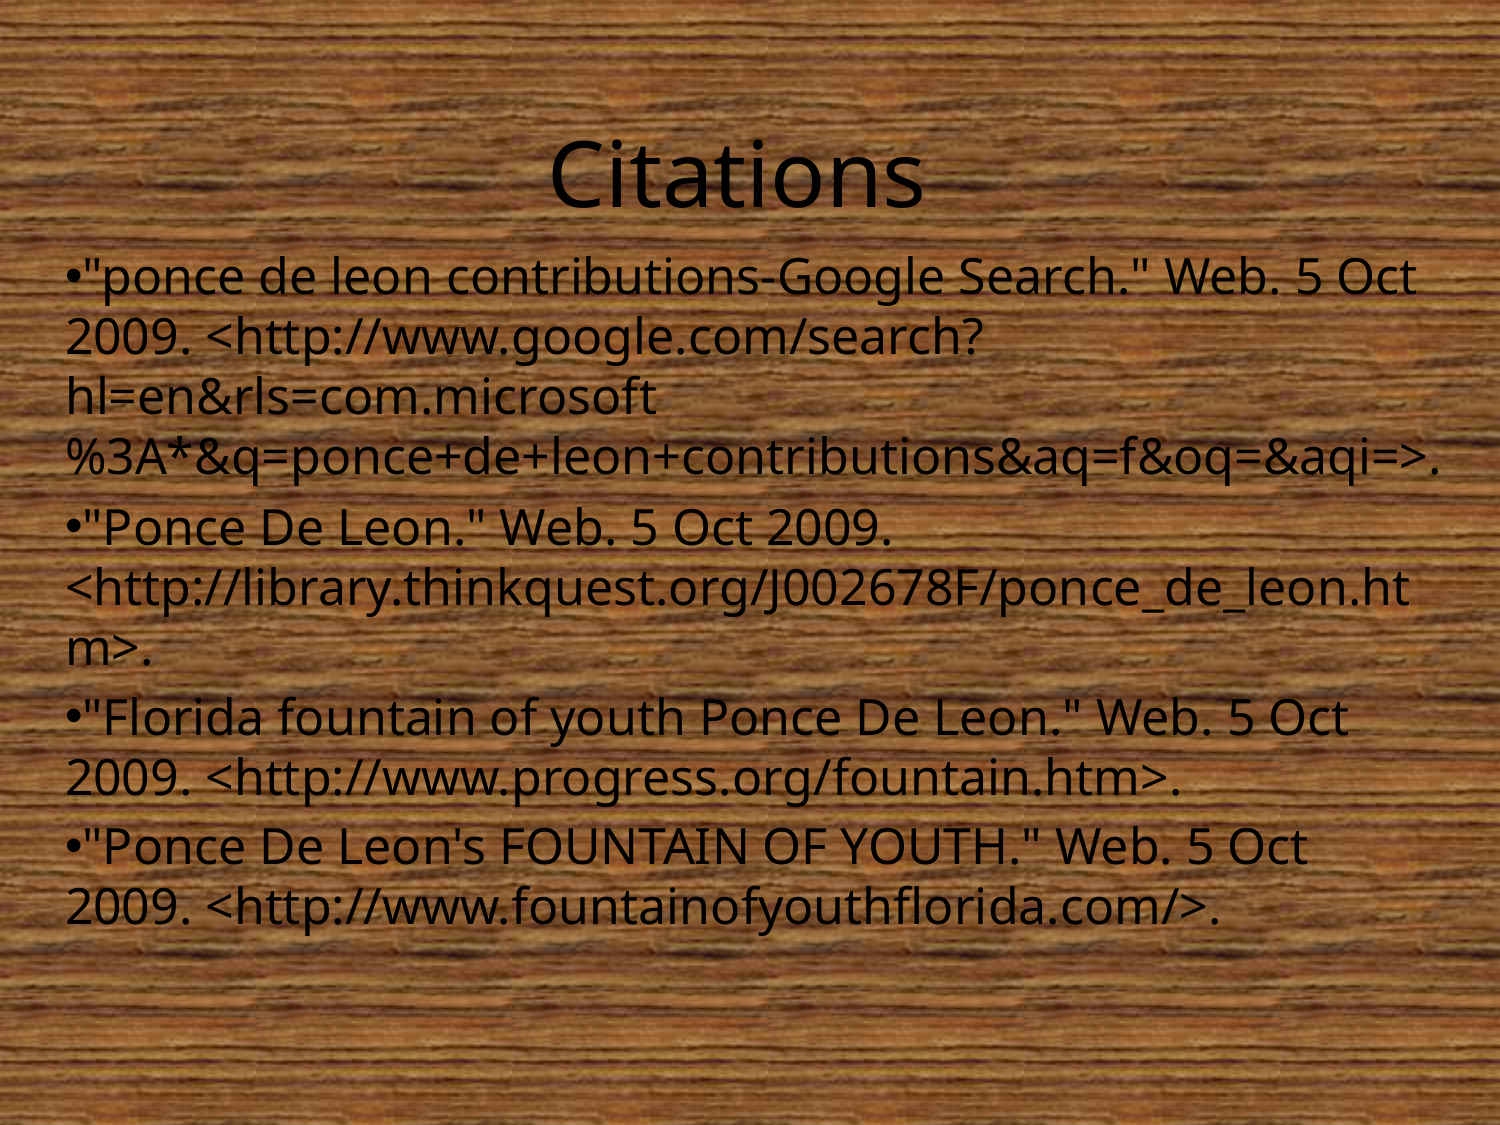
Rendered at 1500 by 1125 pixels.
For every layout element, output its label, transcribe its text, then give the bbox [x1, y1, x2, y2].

subtitle "ponce de leon contributions-Google Search." Web. 5 Oct 2009. <http://www.google.com/search?hl=en&rls=com.microsoft%3A*&q=ponce+de+leon+contributions&aq=f&oq=&aqi=>. "Ponce De Leon." Web. 5 Oct 2009. <http://library.thinkquest.org/J002678F/ponce_de_leon.htm>. "Florida fountain of youth Ponce De Leon." Web. 5 Oct 2009. <http://www.progress.org/fountain.htm>. "Ponce De Leon's FOUNTAIN OF YOUTH." Web. 5 Oct 2009. <http://www.fountainofyouthflorida.com/>. [50, 237, 1463, 1100]
title Citations [99, 50, 1375, 237]
picture [0, 0, 1500, 1125]
